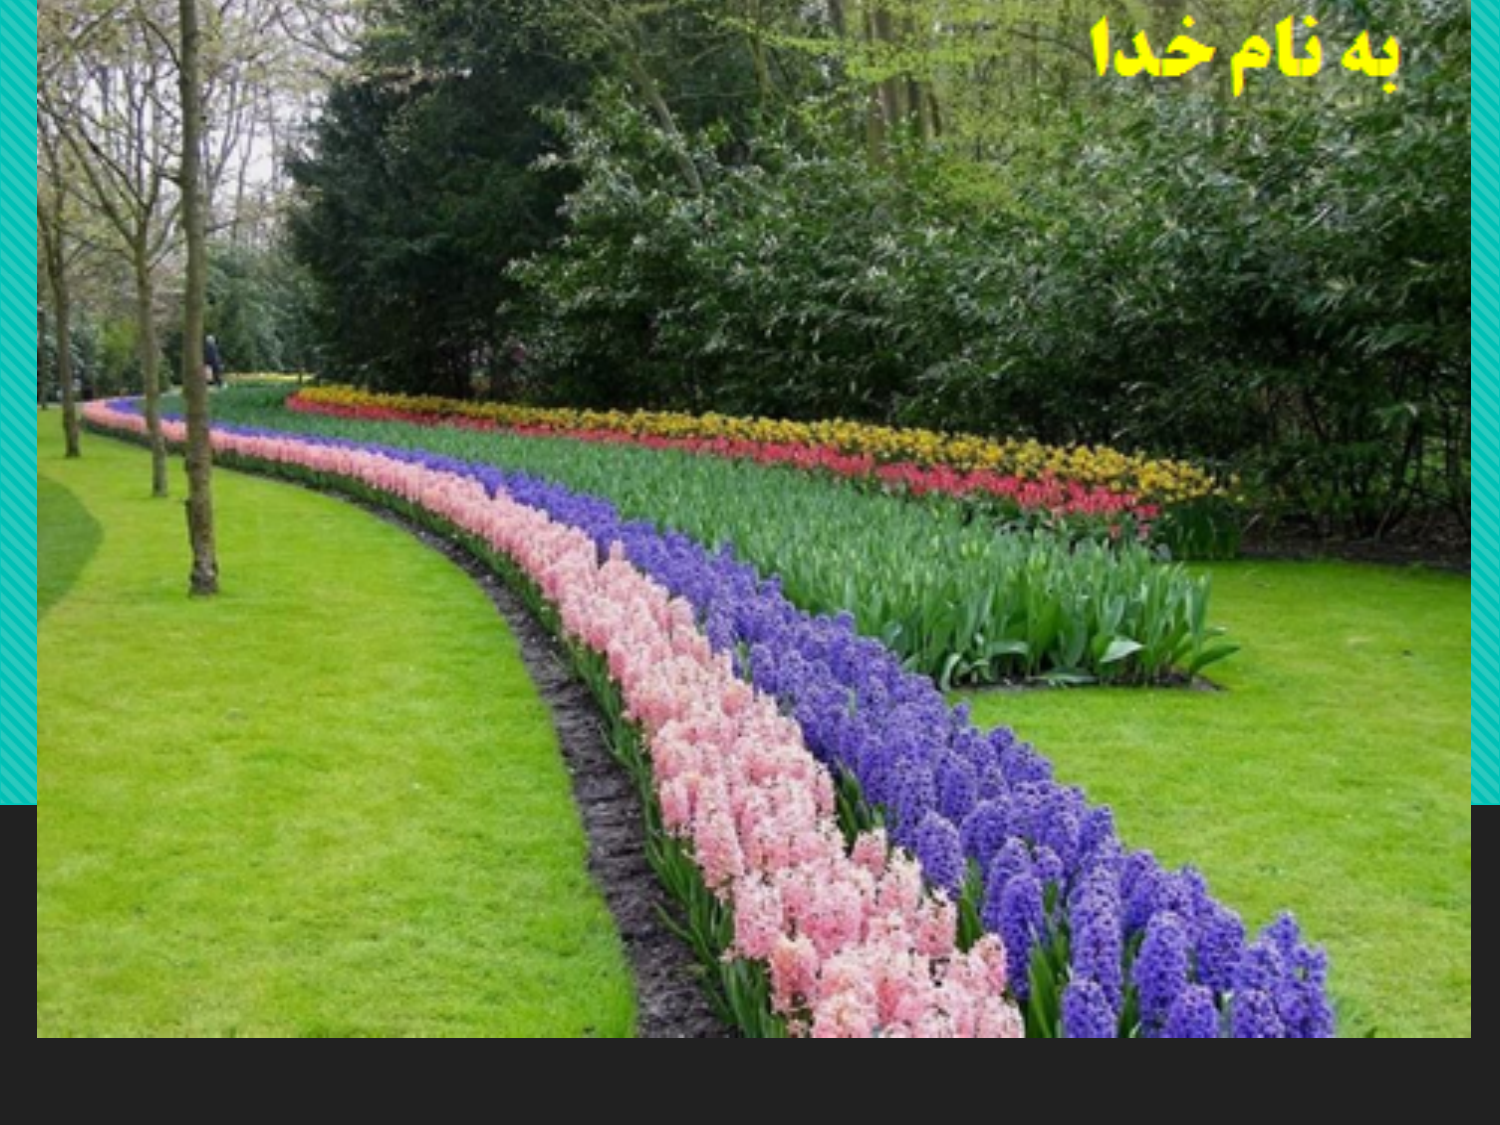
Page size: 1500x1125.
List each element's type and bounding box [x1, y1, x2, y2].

picture [37, 0, 1471, 1038]
